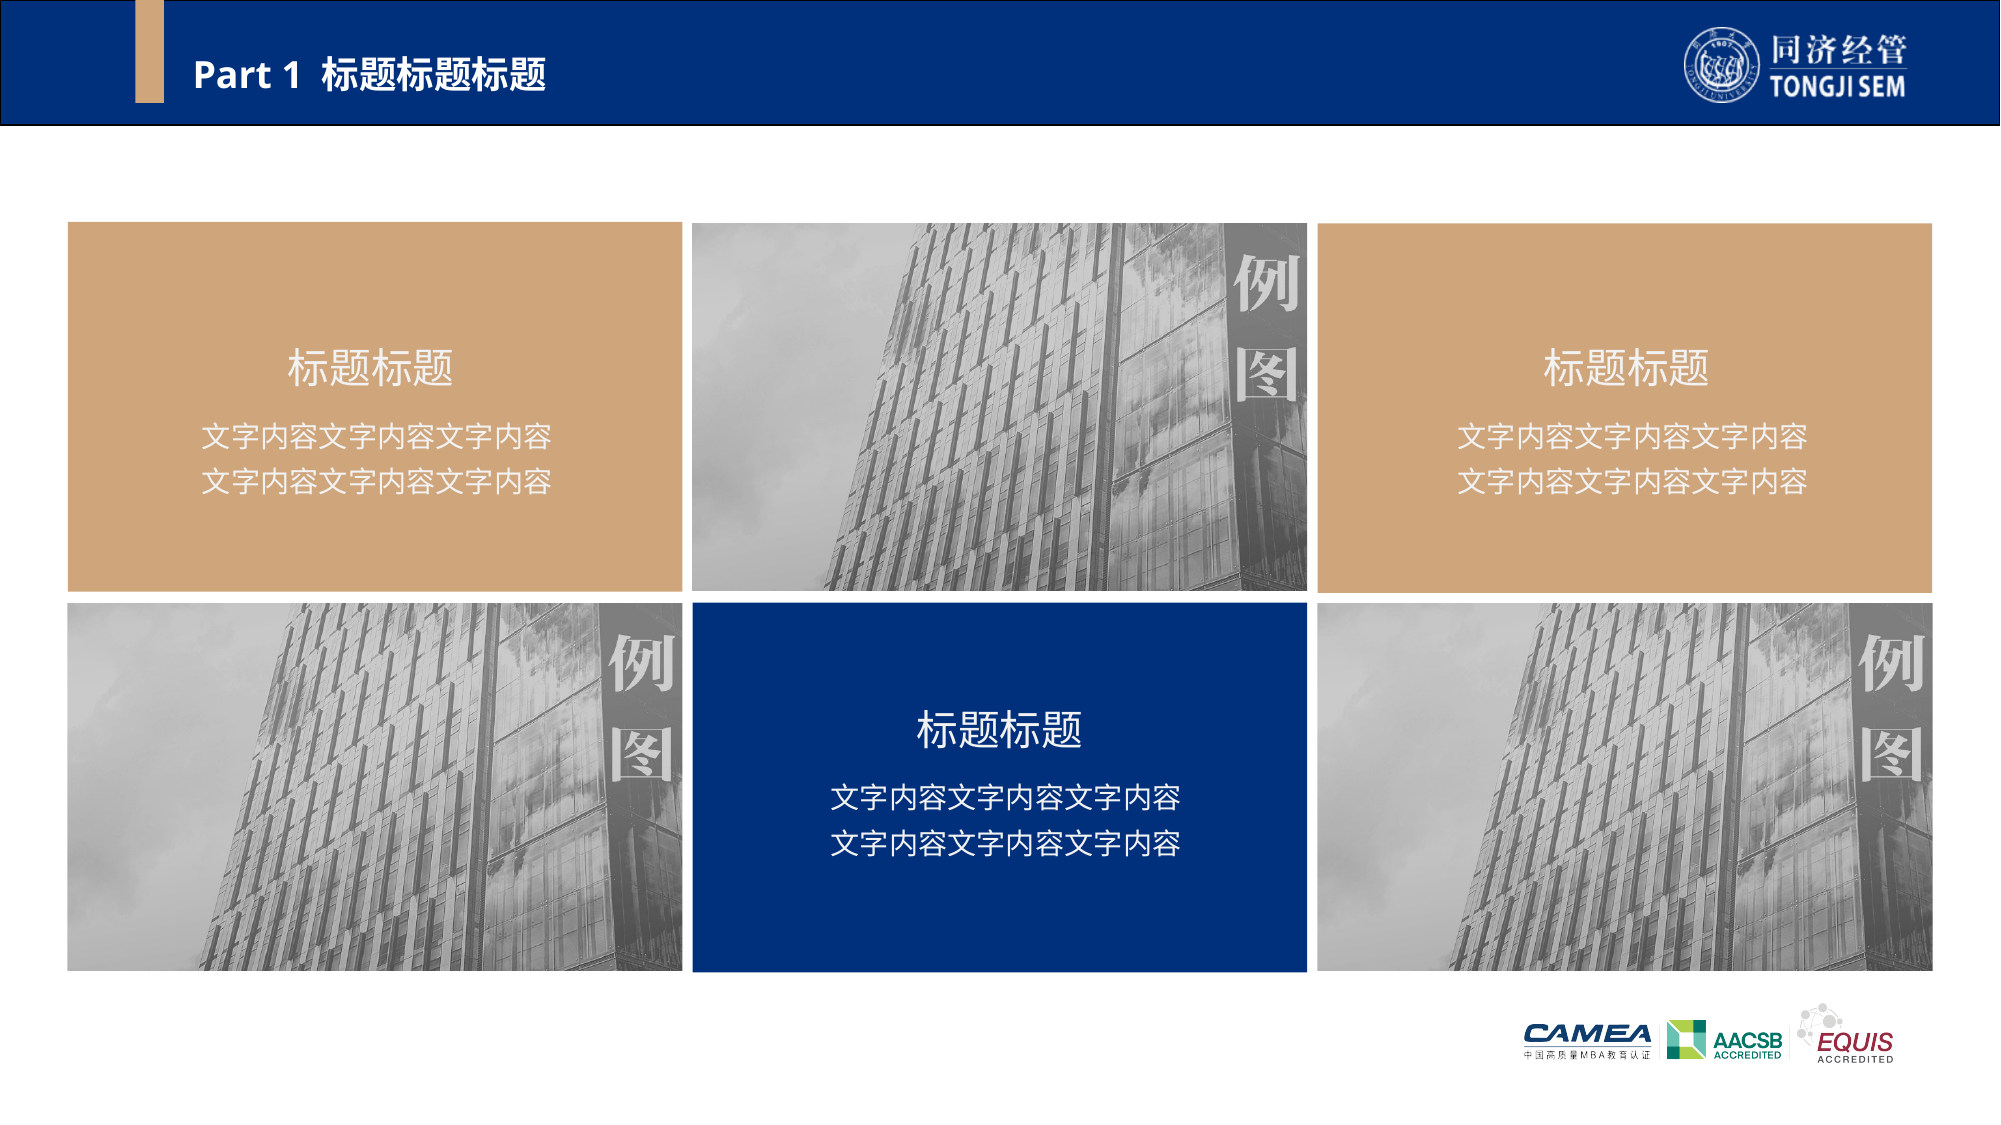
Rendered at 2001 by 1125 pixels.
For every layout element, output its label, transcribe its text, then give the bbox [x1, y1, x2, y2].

text_box [0, 0, 2000, 126]
text_box [134, 0, 165, 104]
text_box 标题标题 [890, 696, 1110, 762]
text_box 文字内容文字内容文字内容 文字内容文字内容文字内容 [1442, 400, 1852, 506]
text_box 标题标题 [261, 334, 481, 400]
text_box 标题标题 [1517, 334, 1737, 400]
text_box [1316, 222, 1933, 594]
text_box [67, 221, 683, 593]
picture [691, 223, 1308, 591]
text_box 文字内容文字内容文字内容 文字内容文字内容文字内容 [815, 762, 1225, 868]
picture [1524, 1003, 1893, 1063]
picture [67, 603, 683, 971]
text_box Part 1 标题标题标题 [192, 50, 625, 96]
text_box [692, 602, 1308, 973]
picture [1317, 603, 1933, 971]
text_box 文字内容文字内容文字内容 文字内容文字内容文字内容 [187, 400, 597, 506]
picture [1684, 27, 1912, 104]
